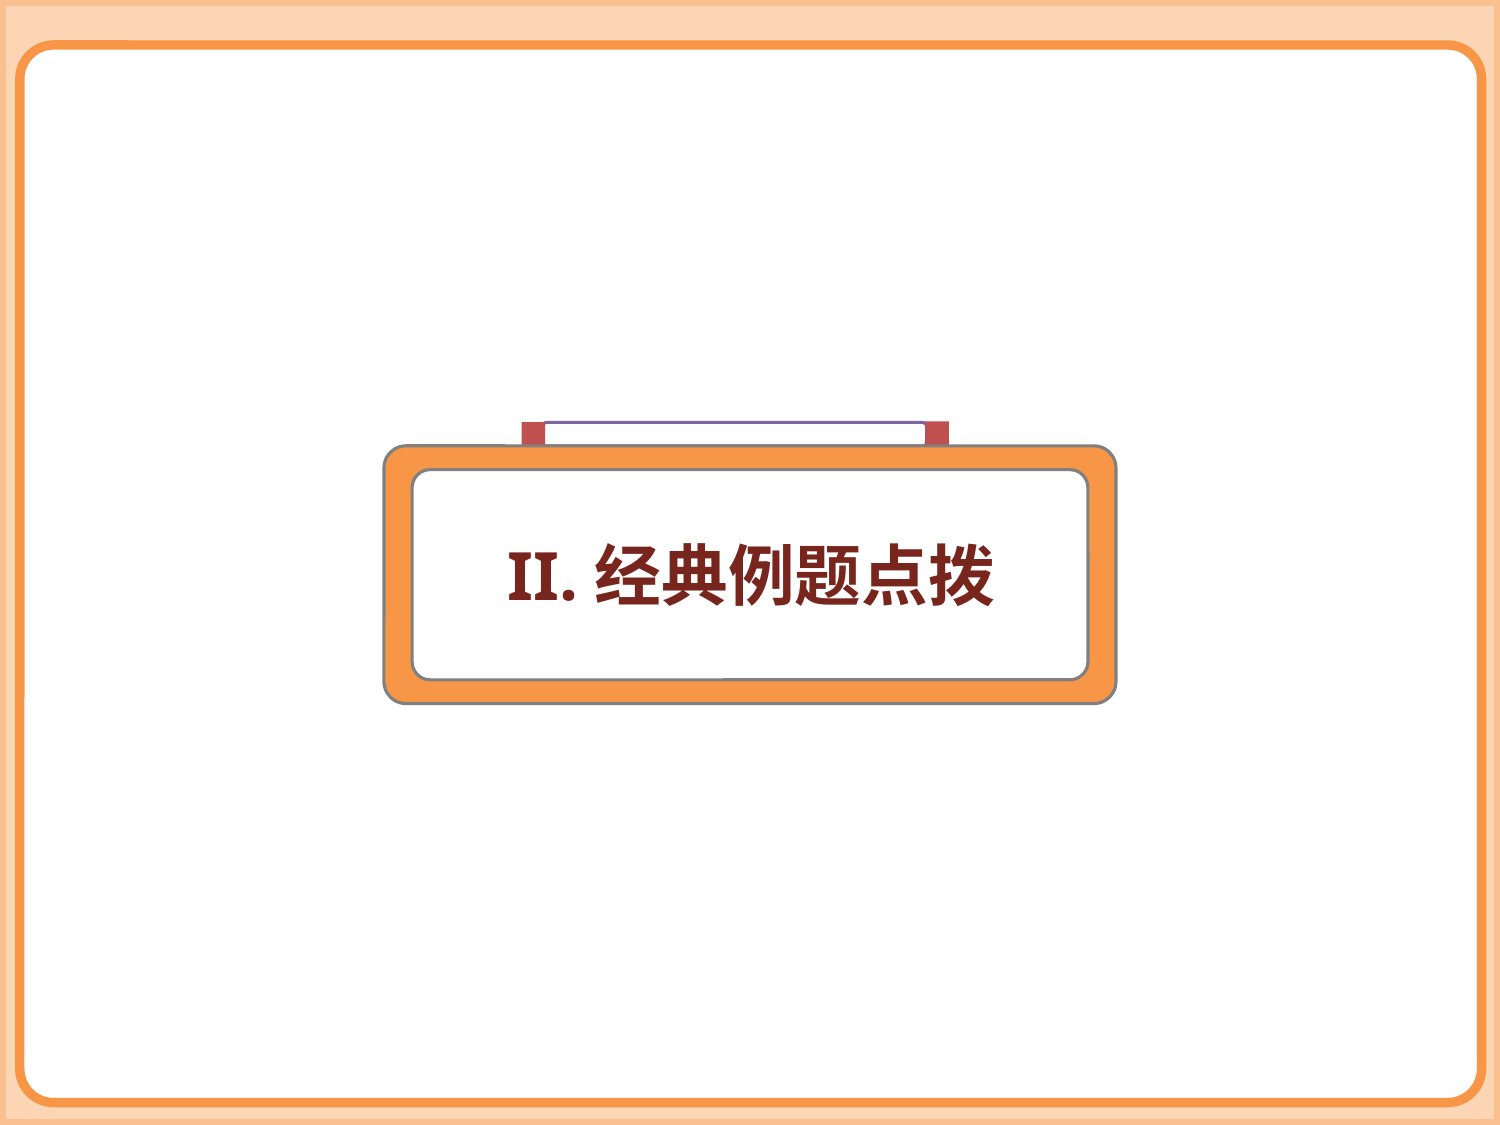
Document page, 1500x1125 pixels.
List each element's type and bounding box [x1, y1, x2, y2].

text_box [383, 421, 1117, 704]
